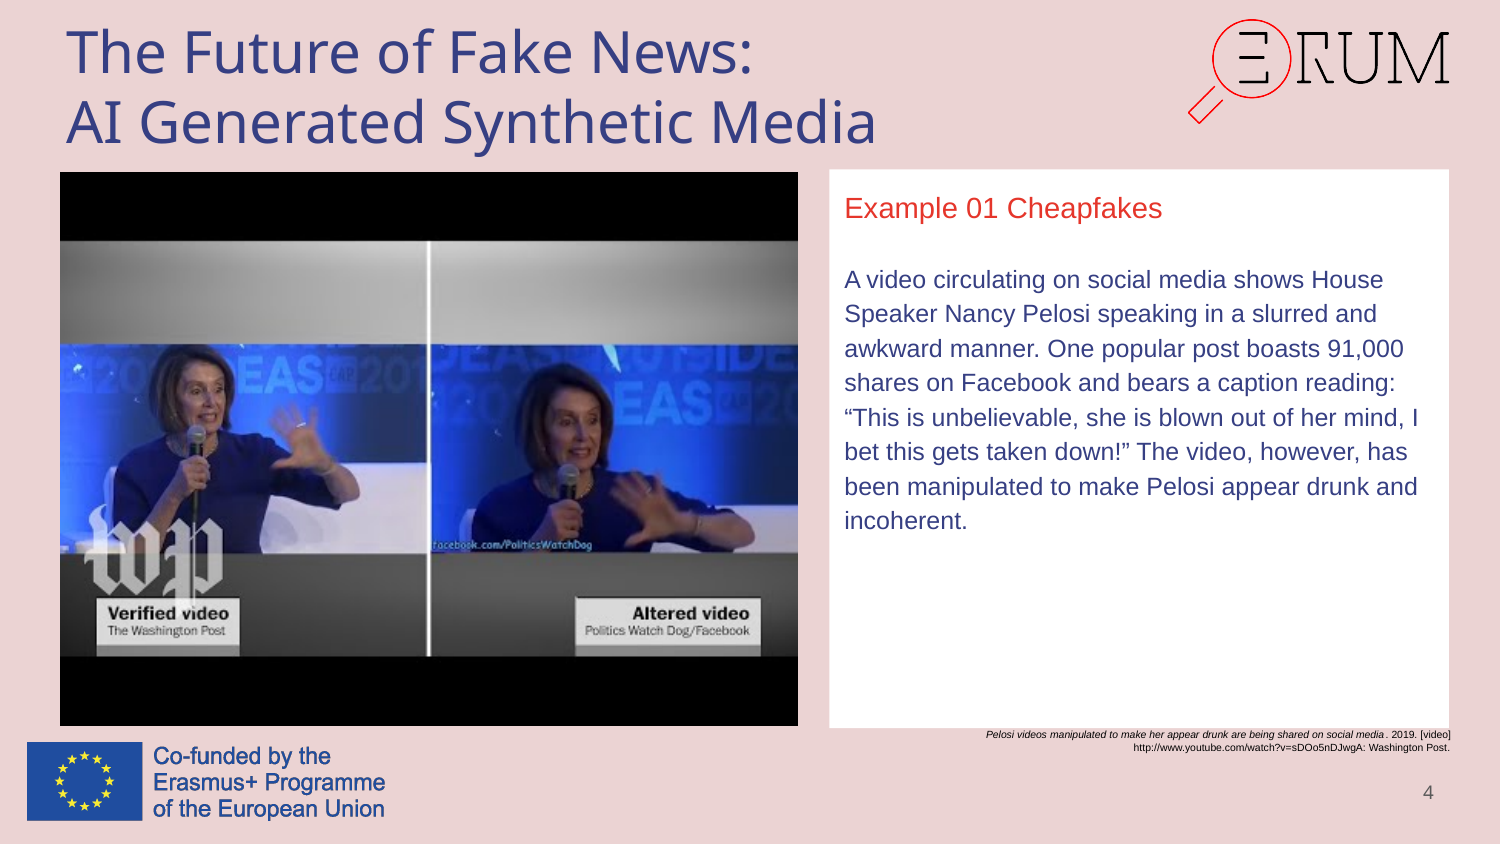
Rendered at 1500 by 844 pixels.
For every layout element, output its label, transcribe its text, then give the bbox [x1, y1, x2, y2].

slide_number 4 [1358, 766, 1449, 826]
text_box Pelosi videos manipulated to make her appear drunk are being shared on social media. 2019. [video] http://www.youtube.com/watch?v=sDOo5nDJwgA: Washington Post. [882, 715, 1467, 766]
list Example 01 Cheapfakes A video circulating on social media shows House Speaker Nancy Pelosi speaking in a slurred and awkward manner. One popular post boasts 91,000 shares on Facebook and bears a caption reading: “This is unbelievable, she is blown out of her mind, I bet this gets taken down!” The video, however, has been manipulated to make Pelosi appear drunk and incoherent. [829, 169, 1449, 729]
picture [60, 172, 798, 726]
title The Future of Fake News: AI Generated Synthetic Media [51, 0, 1168, 94]
picture [27, 742, 385, 821]
picture [1136, 0, 1500, 137]
